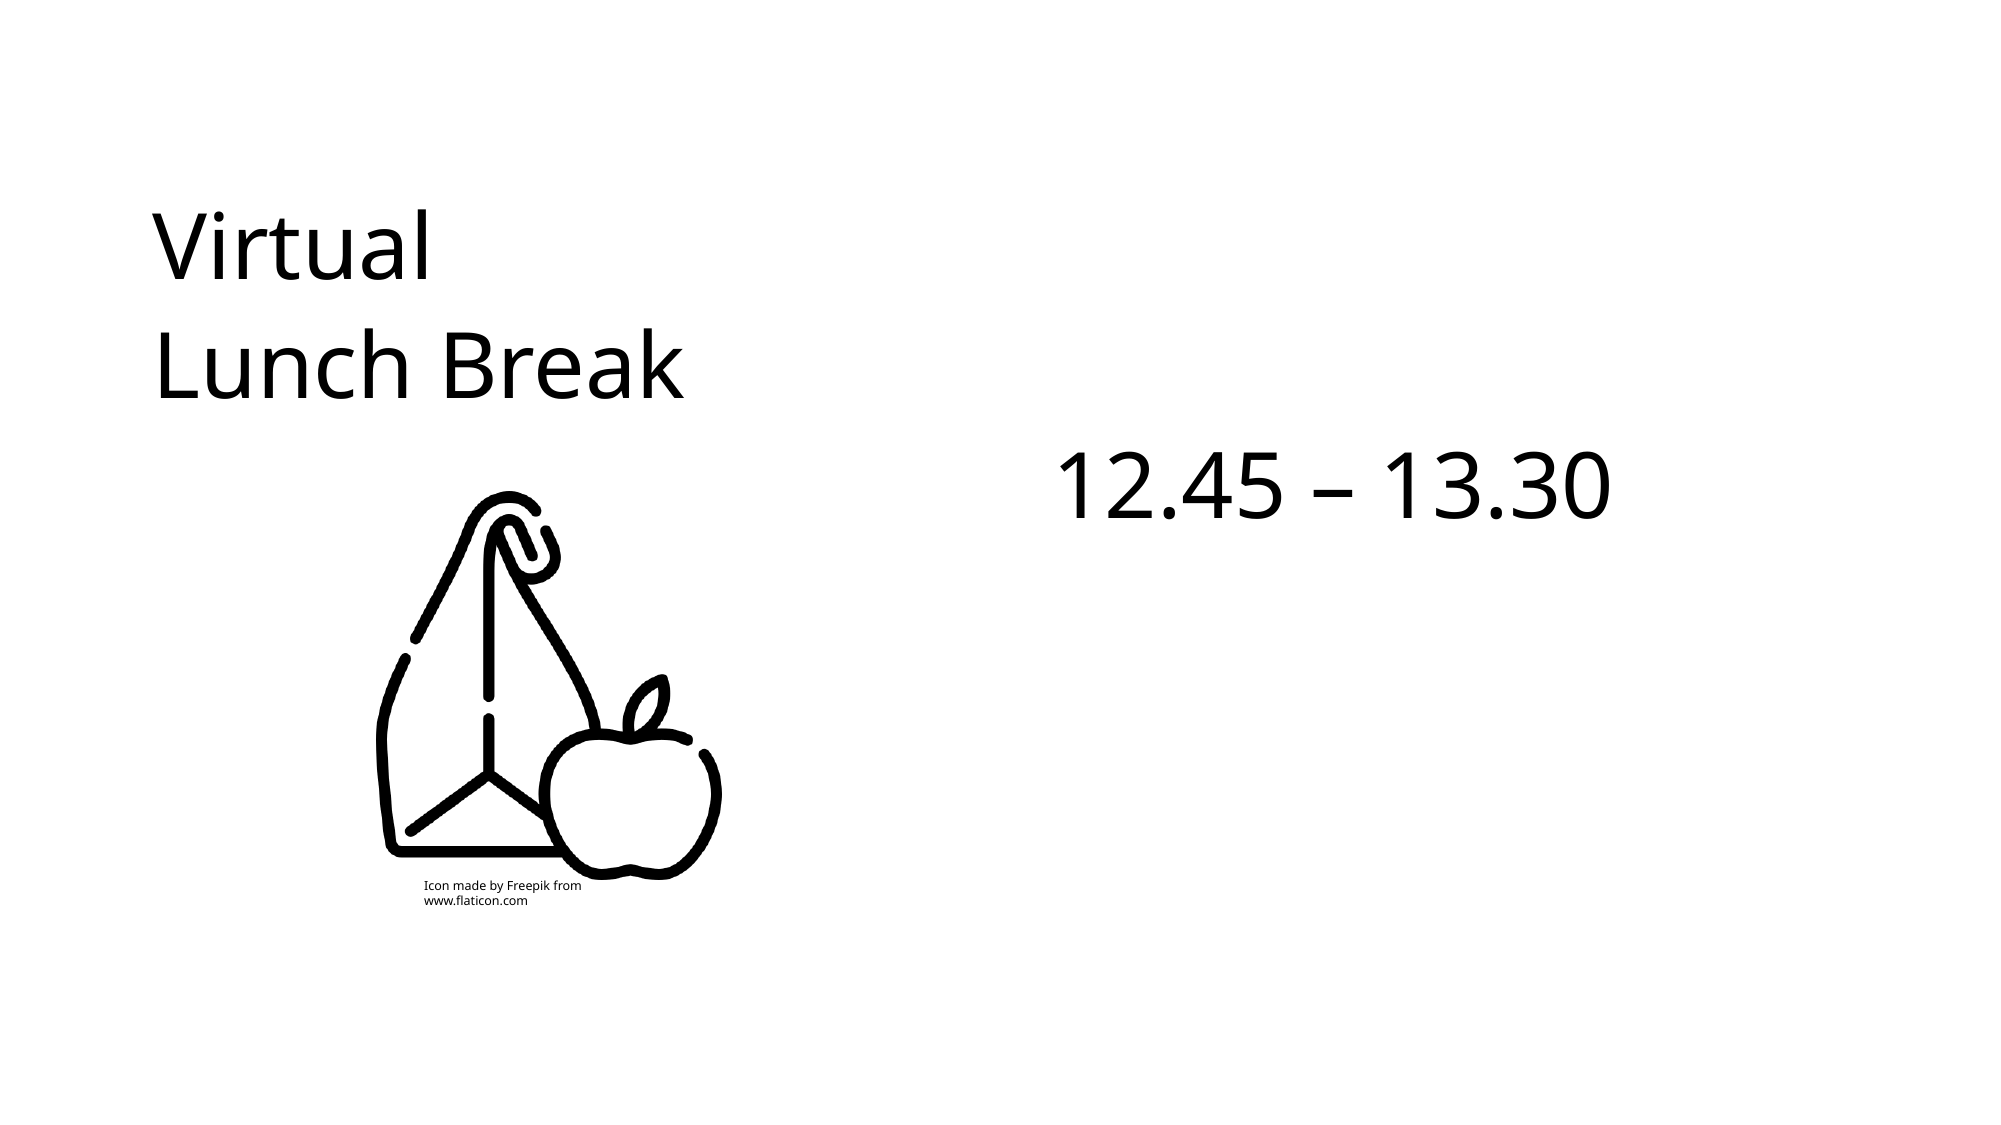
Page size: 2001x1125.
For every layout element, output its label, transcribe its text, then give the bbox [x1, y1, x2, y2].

list Virtual Lunch Break 12.45 – 13.30 [137, 101, 1863, 1014]
picture [353, 491, 743, 880]
text_box Icon made by Freepik from www.flaticon.com [409, 880, 687, 916]
